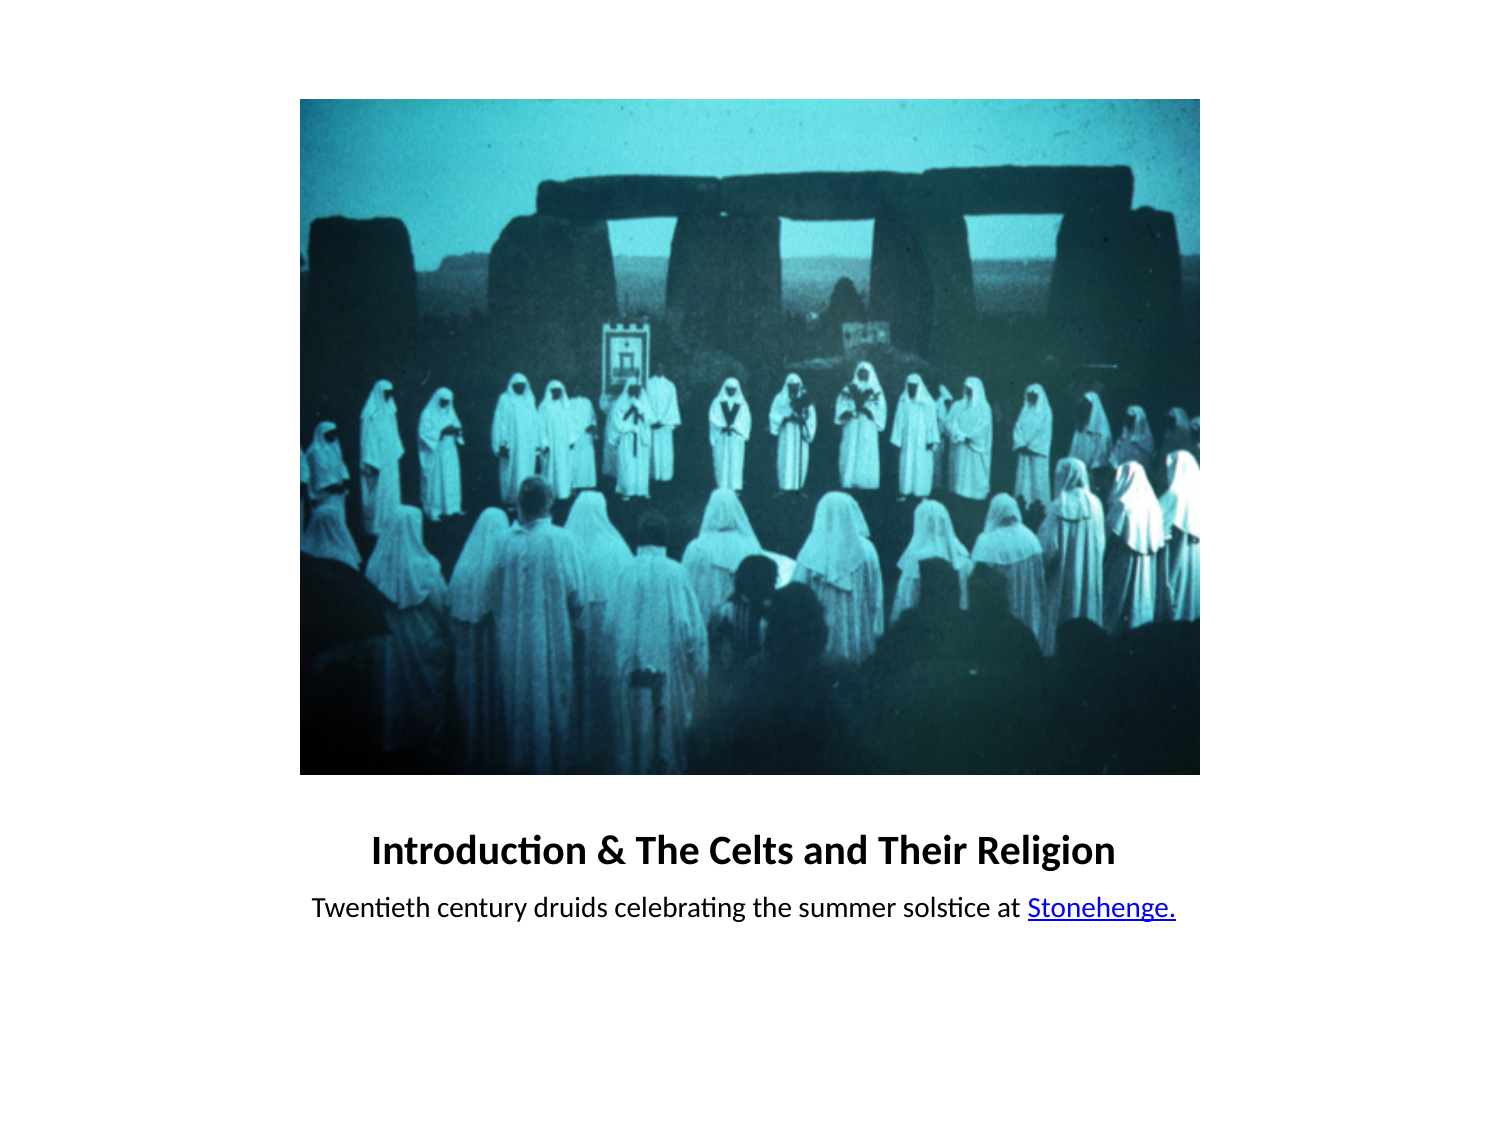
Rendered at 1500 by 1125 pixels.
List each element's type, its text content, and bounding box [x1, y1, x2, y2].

list Twentieth century druids celebrating the summer solstice at Stonehenge. [294, 880, 1194, 938]
picture [299, 99, 1201, 776]
title Introduction & The Celts and Their Religion [294, 787, 1194, 880]
